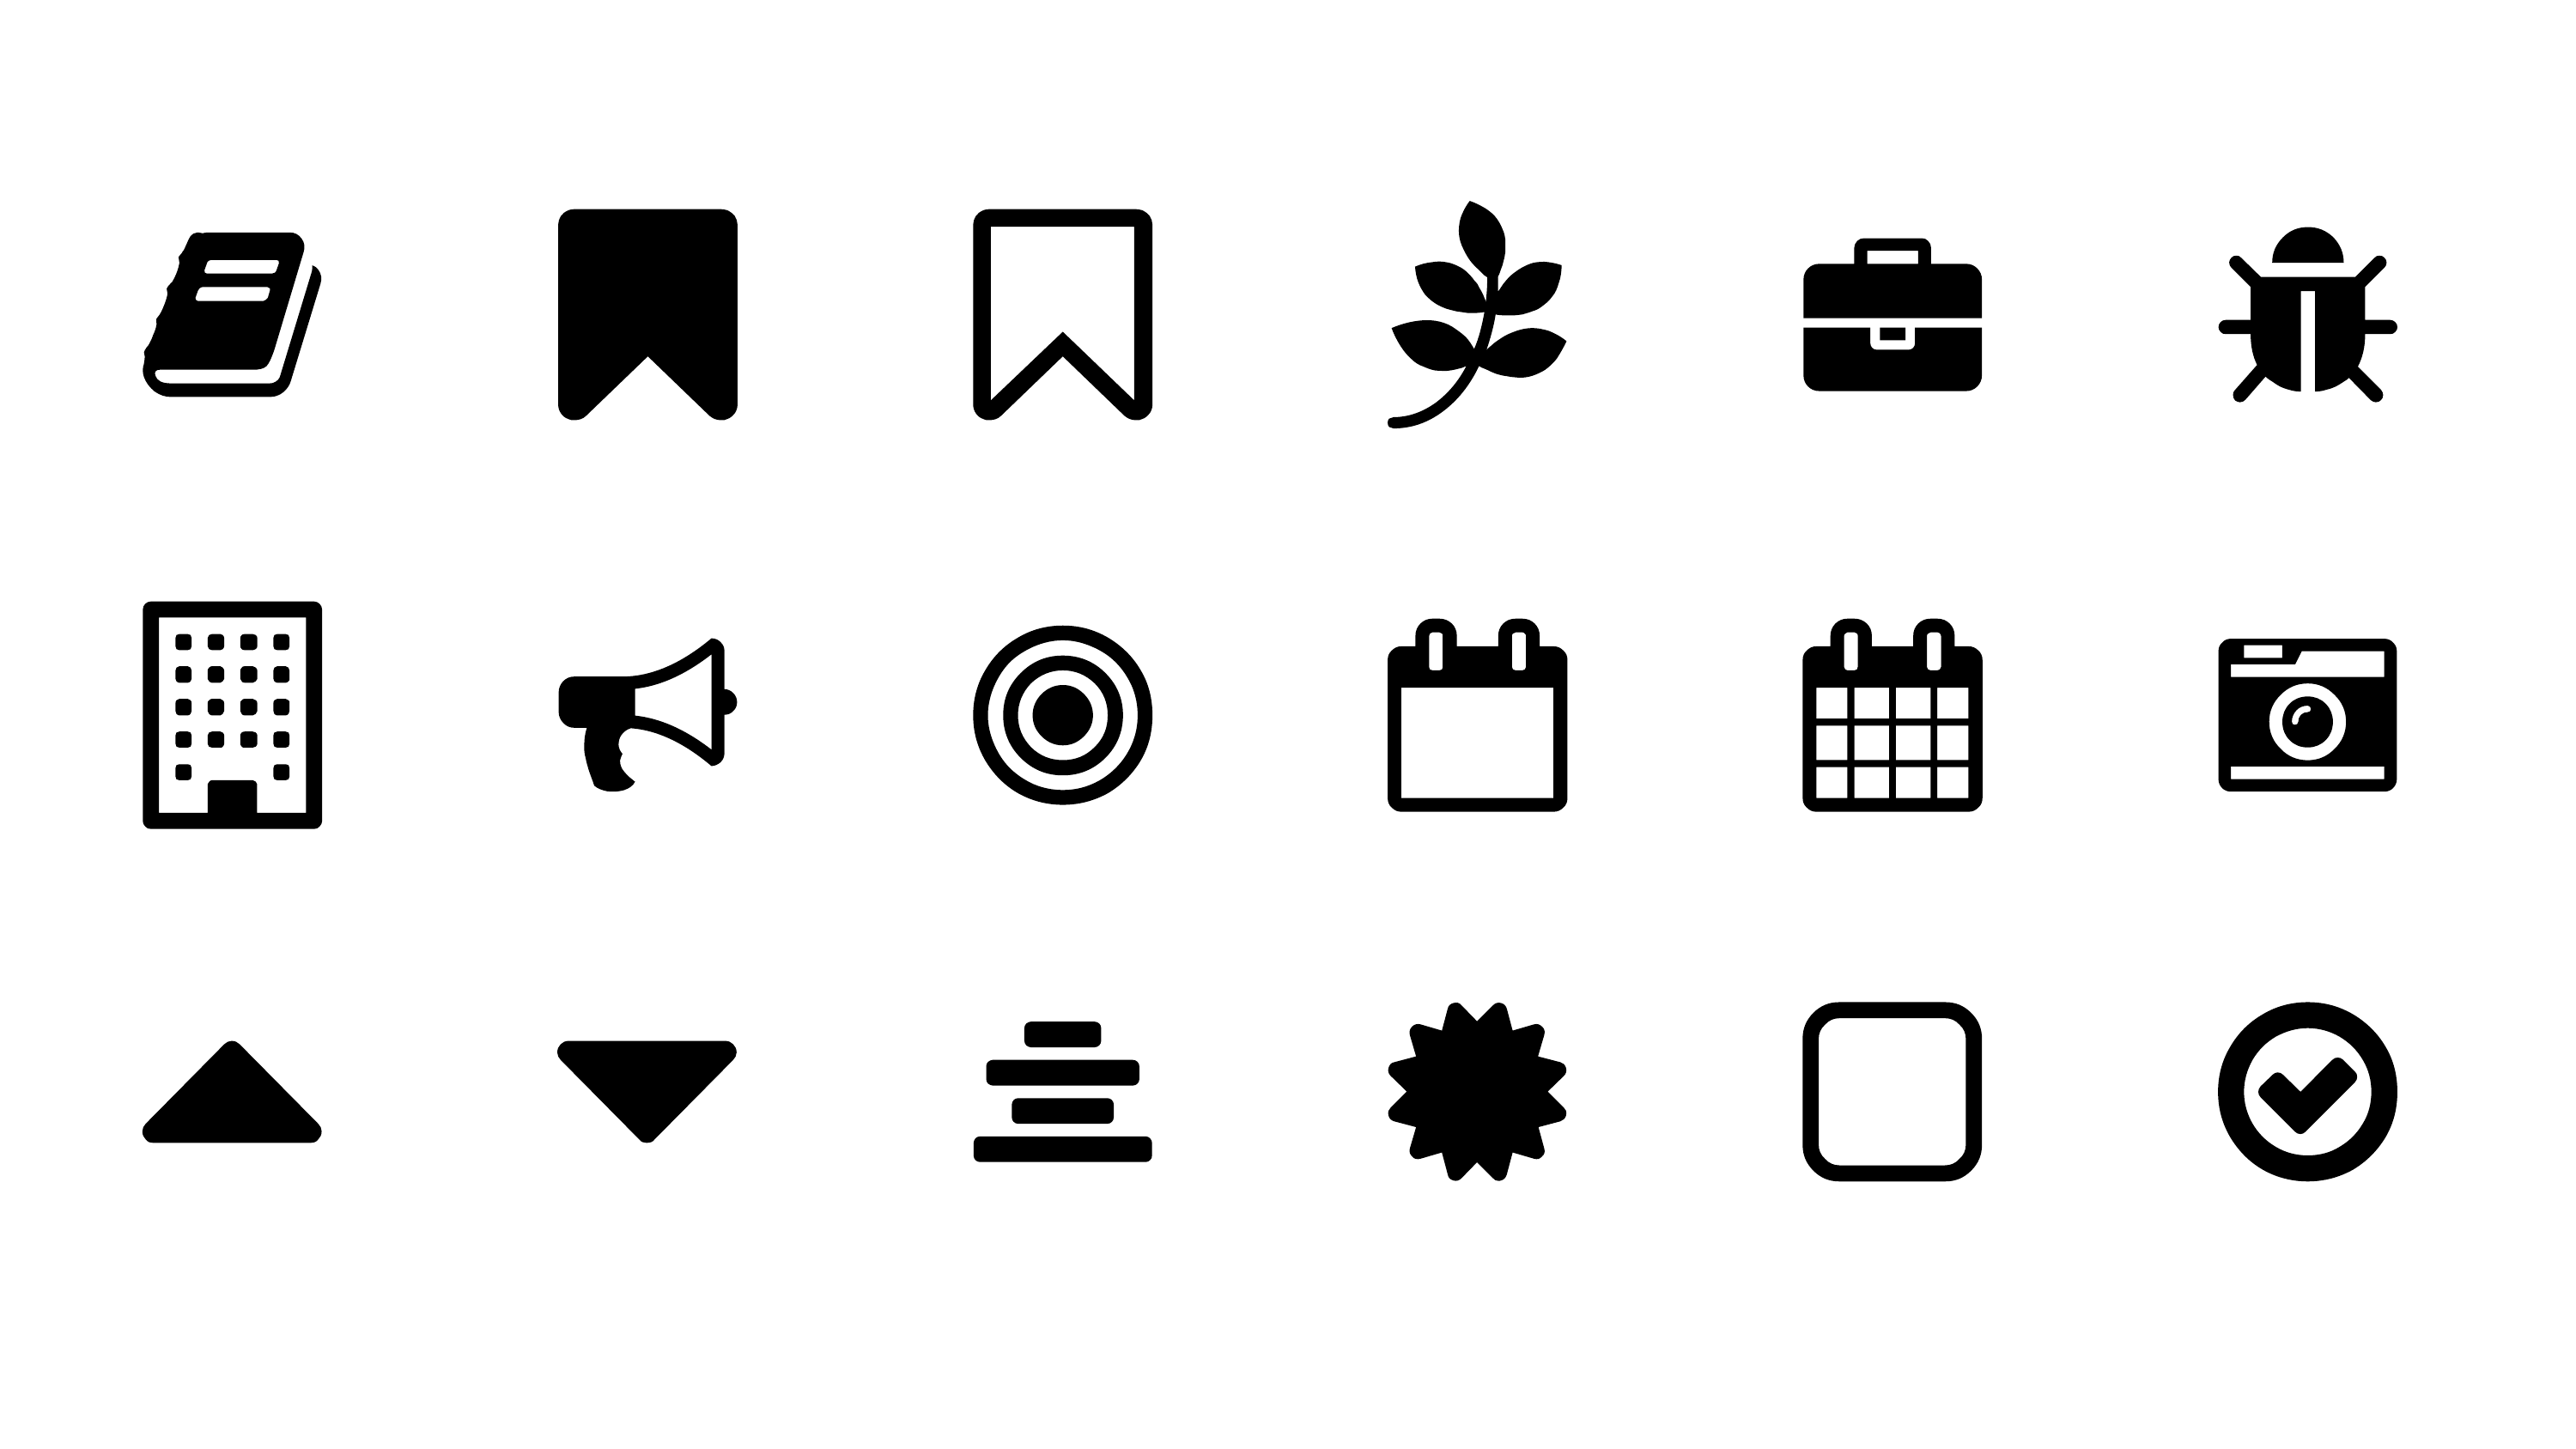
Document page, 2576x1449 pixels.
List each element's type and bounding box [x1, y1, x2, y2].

text_box [143, 601, 323, 829]
text_box [973, 625, 1153, 805]
text_box [2218, 638, 2397, 792]
text_box [1803, 238, 1983, 391]
text_box [986, 1059, 1139, 1086]
text_box [1012, 1098, 1115, 1125]
text_box [973, 1136, 1152, 1162]
text_box [1388, 201, 1567, 429]
text_box [142, 1040, 322, 1143]
text_box [2218, 227, 2398, 403]
text_box [558, 638, 738, 792]
text_box [557, 1040, 737, 1143]
text_box [2217, 1002, 2398, 1182]
text_box [973, 209, 1153, 421]
text_box [1802, 618, 1983, 812]
text_box [1388, 618, 1568, 812]
text_box [558, 209, 738, 421]
text_box [1802, 1002, 1983, 1182]
text_box [1024, 1022, 1102, 1048]
text_box [1388, 1003, 1567, 1181]
text_box [143, 232, 322, 397]
